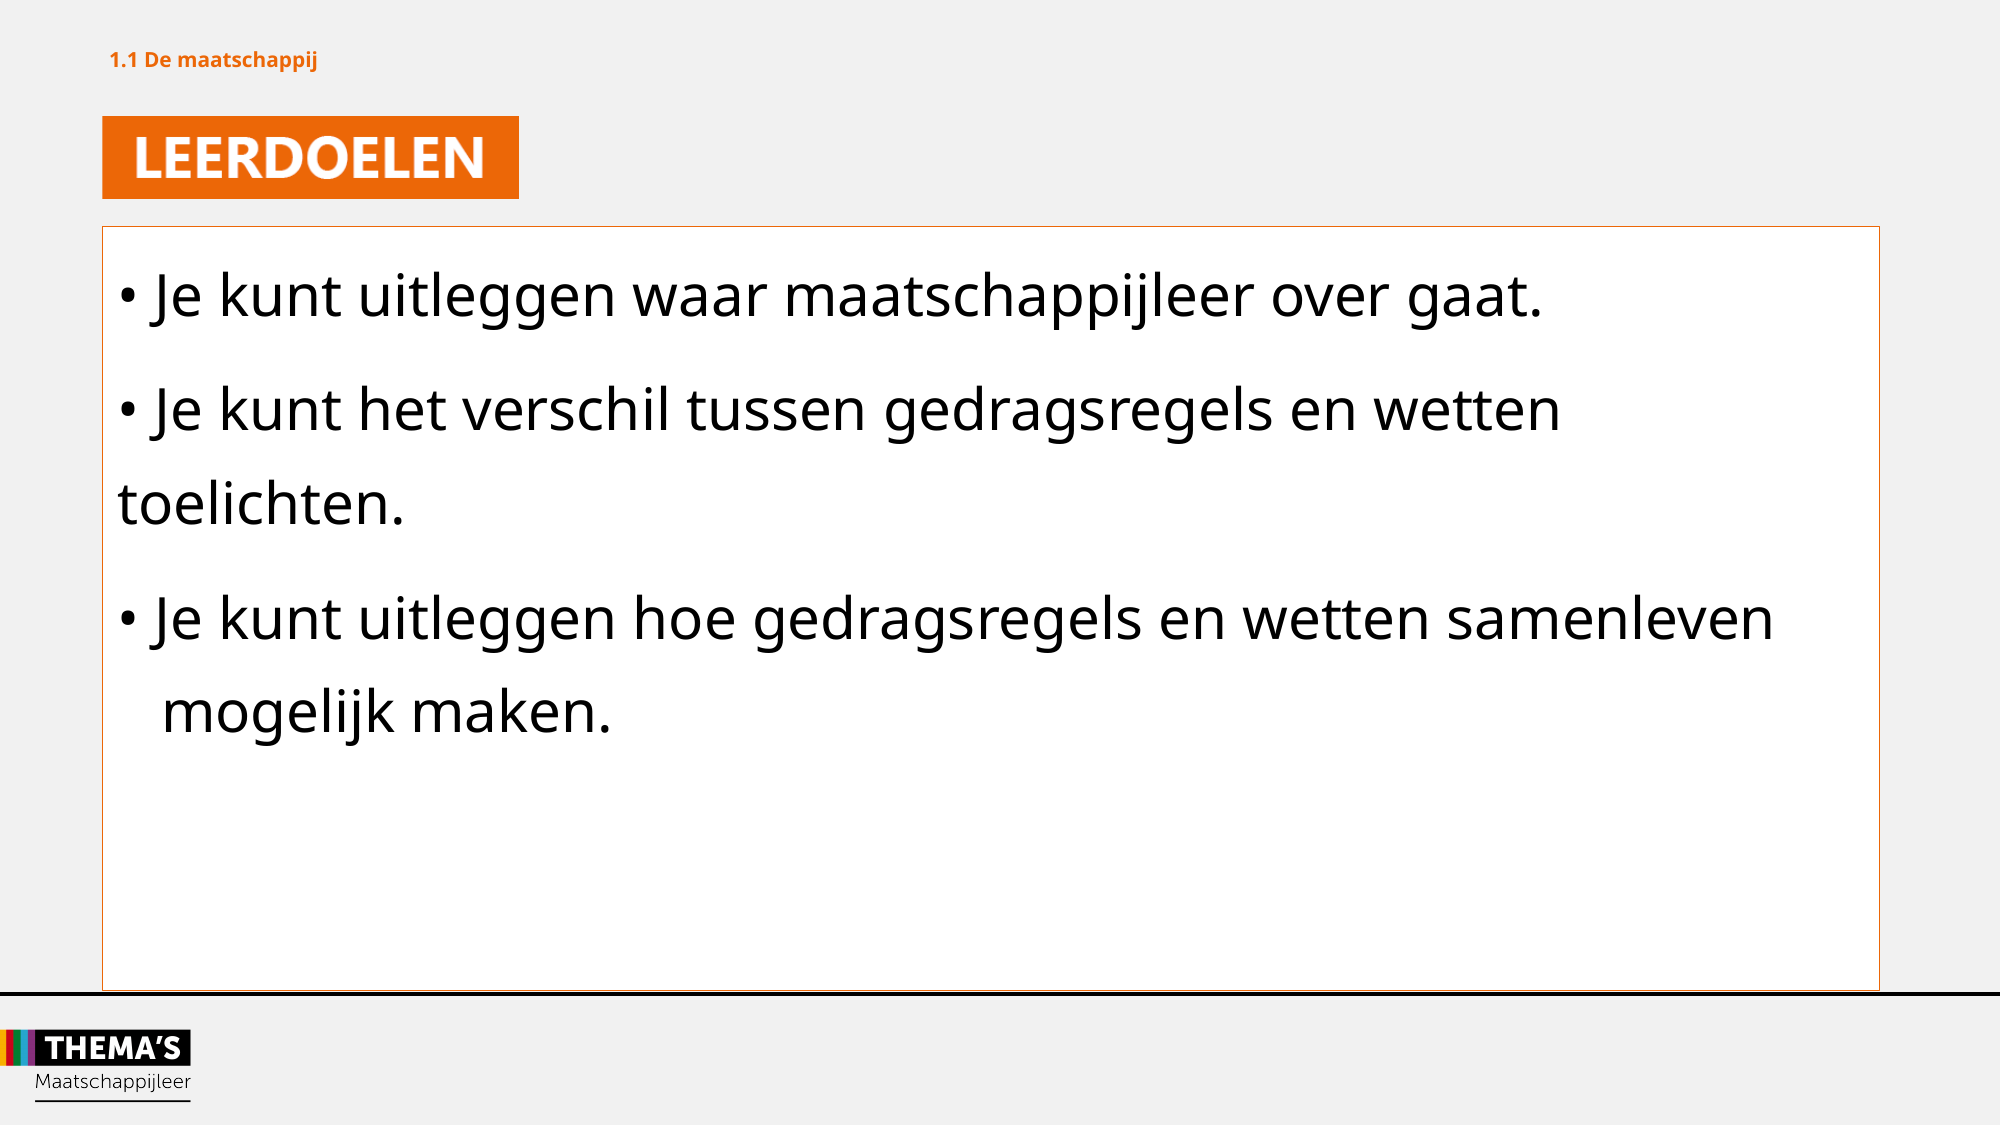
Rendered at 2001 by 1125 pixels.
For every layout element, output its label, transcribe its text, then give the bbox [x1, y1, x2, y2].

picture [0, 993, 203, 1125]
list • Je kunt uitleggen waar maatschappijleer over gaat. • Je kunt het verschil tussen gedragsregels en wetten toelichten. • Je kunt uitleggen hoe gedragsregels en wetten samenleven mogelijk maken. [102, 226, 1880, 991]
list 1.1 De maatschappij [94, 33, 941, 88]
